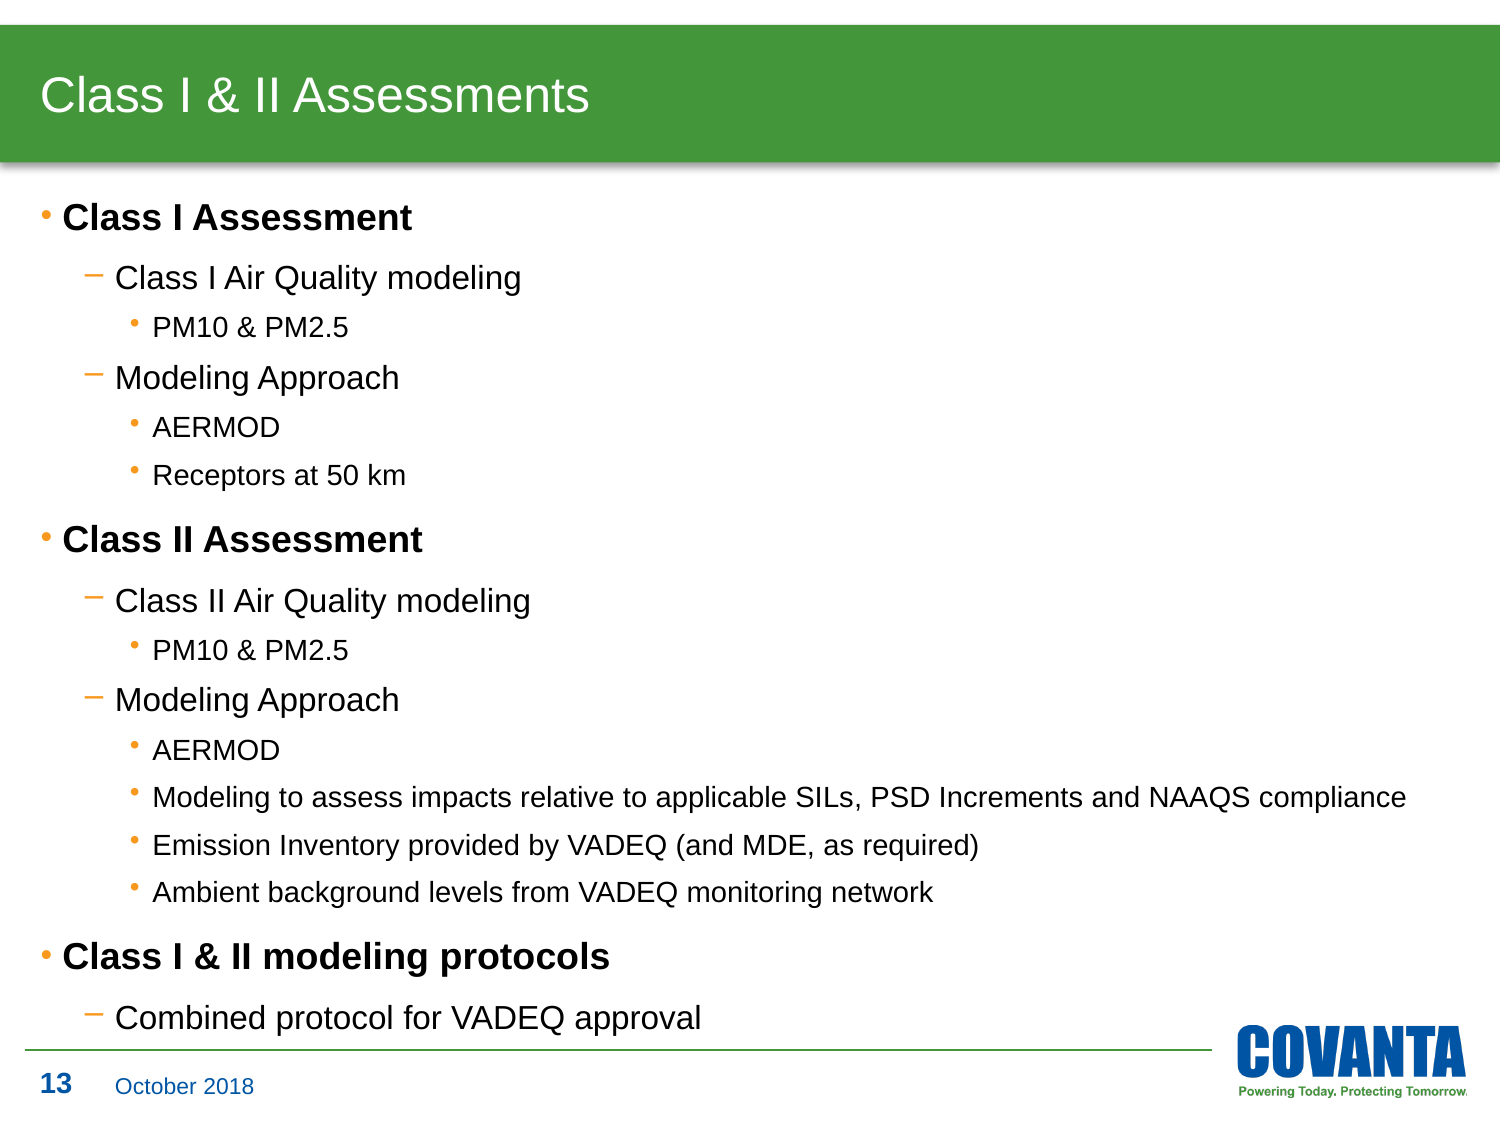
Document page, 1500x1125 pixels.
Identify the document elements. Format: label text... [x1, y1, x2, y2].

list Class I Assessment Class I Air Quality modeling PM10 & PM2.5 Modeling Approach AERMOD Receptors at 50 km Class II Assessment Class II Air Quality modeling PM10 & PM2.5 Modeling Approach AERMOD Modeling to assess impacts relative to applicable SILs, PSD Increments and NAAQS compliance Emission Inventory provided by VADEQ (and MDE, as required) Ambient background levels from VADEQ monitoring network Class I & II modeling protocols Combined protocol for VADEQ approval [24, 187, 1475, 1038]
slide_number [99, 1069, 425, 1107]
title Class I & II Assessments [24, 24, 1475, 163]
slide_number 13 [24, 1069, 99, 1107]
